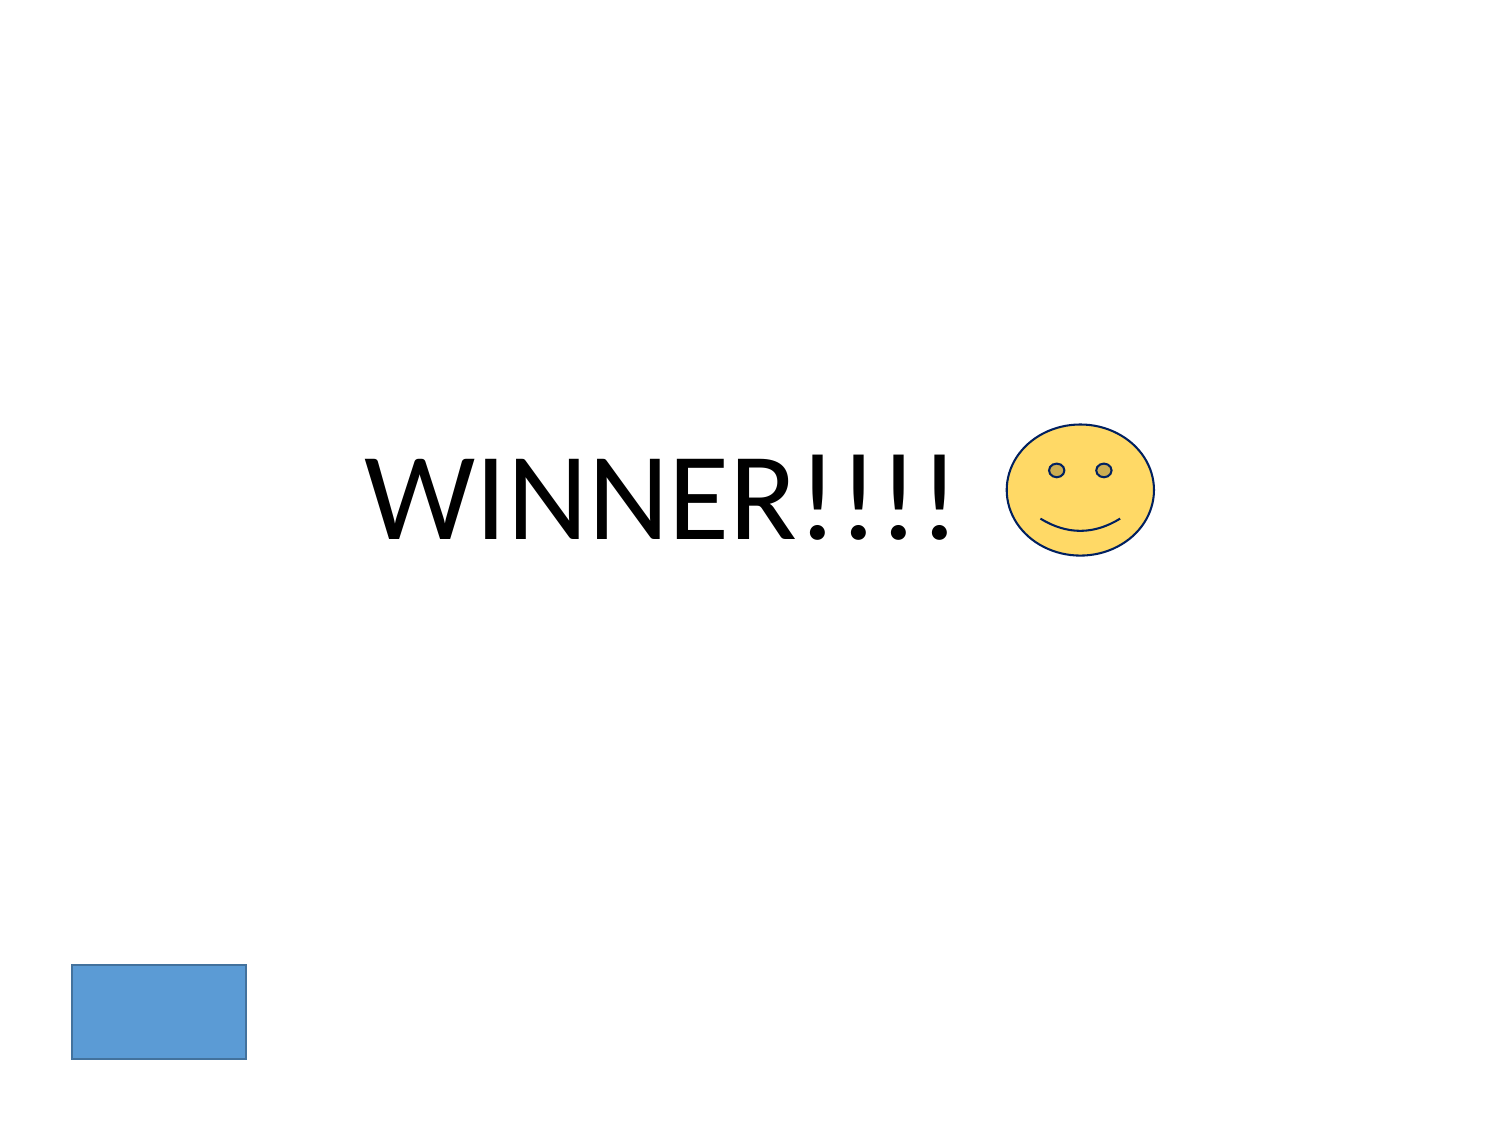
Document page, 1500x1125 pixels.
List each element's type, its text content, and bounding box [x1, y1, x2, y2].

text_box [1005, 423, 1156, 557]
text_box [71, 964, 247, 1060]
text_box WINNER!!!! [350, 406, 1175, 572]
